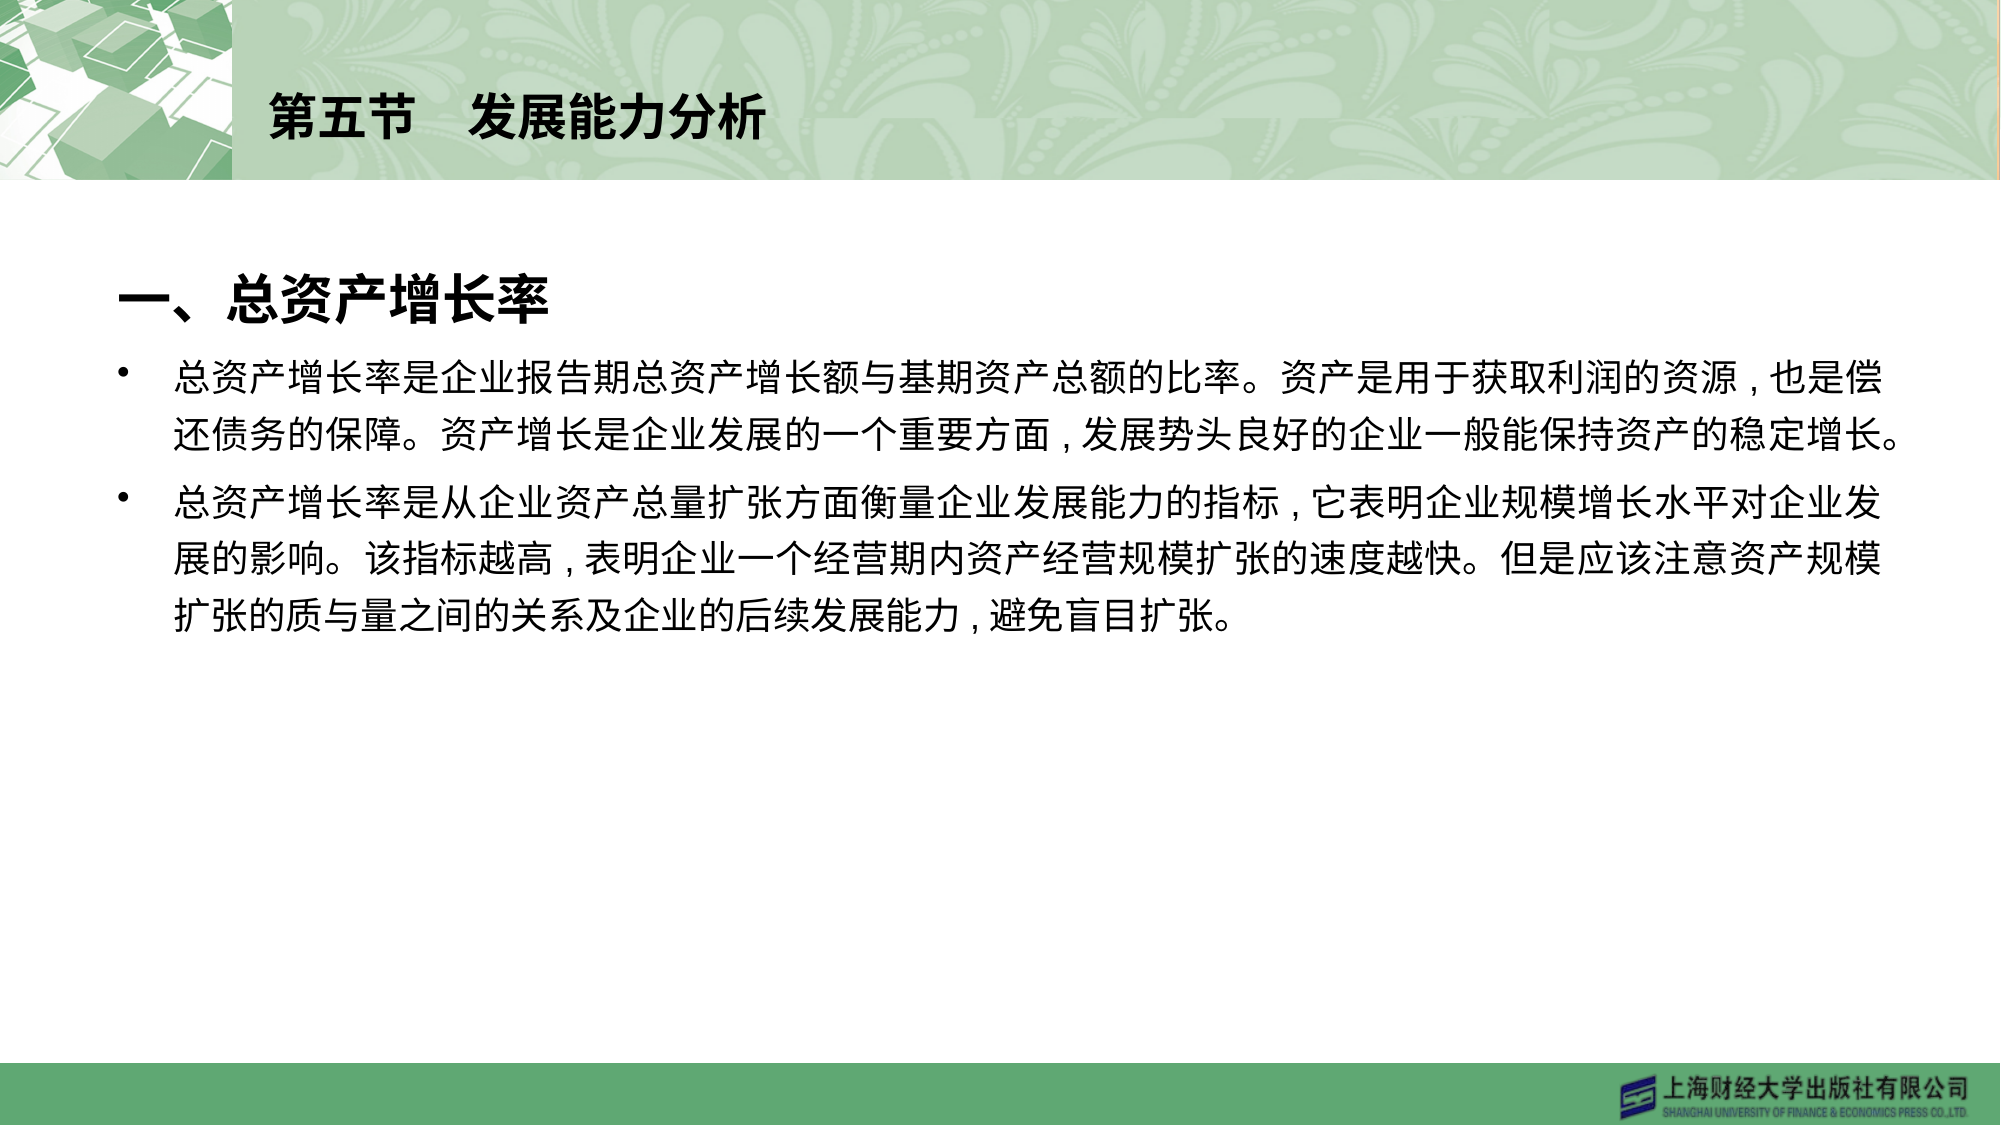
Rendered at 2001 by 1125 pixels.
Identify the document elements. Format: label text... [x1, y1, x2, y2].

list 一、总资产增长率 总资产增长率是企业报告期总资产增长额与基期资产总额的比率。资产是用于获取利润的资源,也是偿还债务的保障。资产增长是企业发展的一个重要方面,发展势头良好的企业一般能保持资产的稳定增长。 总资产增长率是从企业资产总量扩张方面衡量企业发展能力的指标,它表明企业规模增长水平对企业发展的影响。该指标越高,表明企业一个经营期内资产经营规模扩张的速度越快。但是应该注意资产规模扩张的质与量之间的关系及企业的后续发展能力,避免盲目扩张。 [102, 241, 1898, 1065]
title 第五节 发展能力分析 [252, 64, 1609, 168]
picture [0, 0, 2001, 1125]
